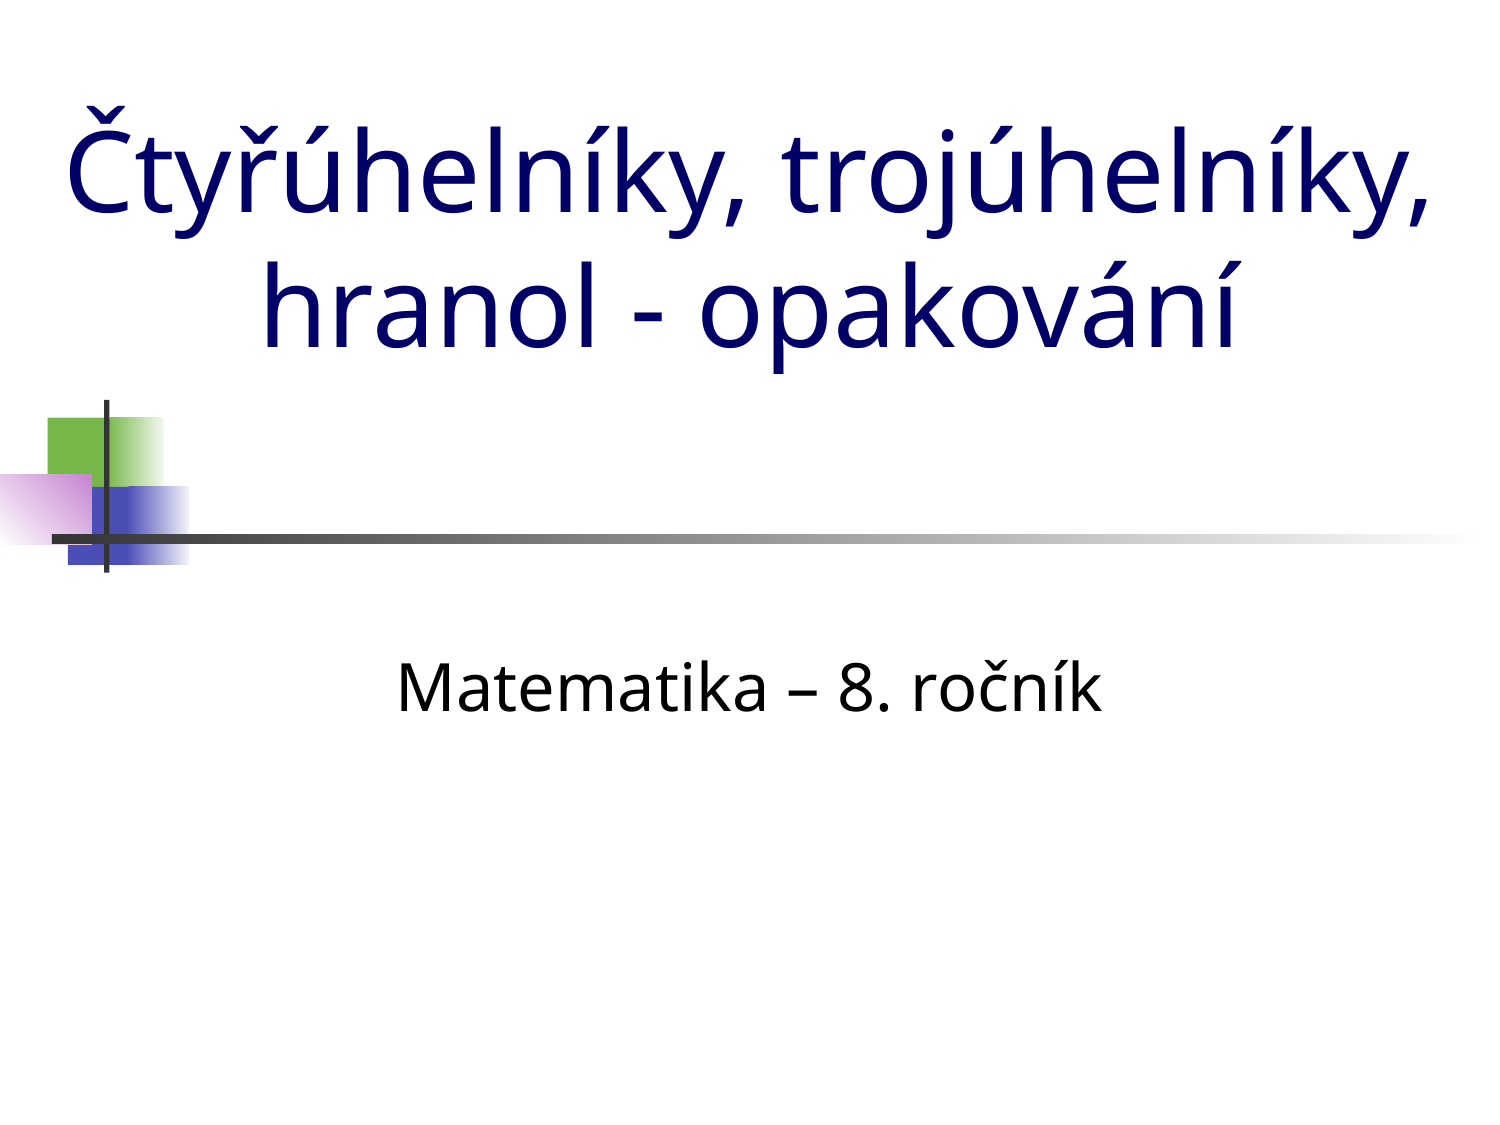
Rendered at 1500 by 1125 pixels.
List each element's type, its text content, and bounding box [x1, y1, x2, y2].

title Čtyřúhelníky, trojúhelníky, hranol - opakování [0, 136, 1500, 378]
subtitle Matematika – 8. ročník [224, 637, 1276, 926]
